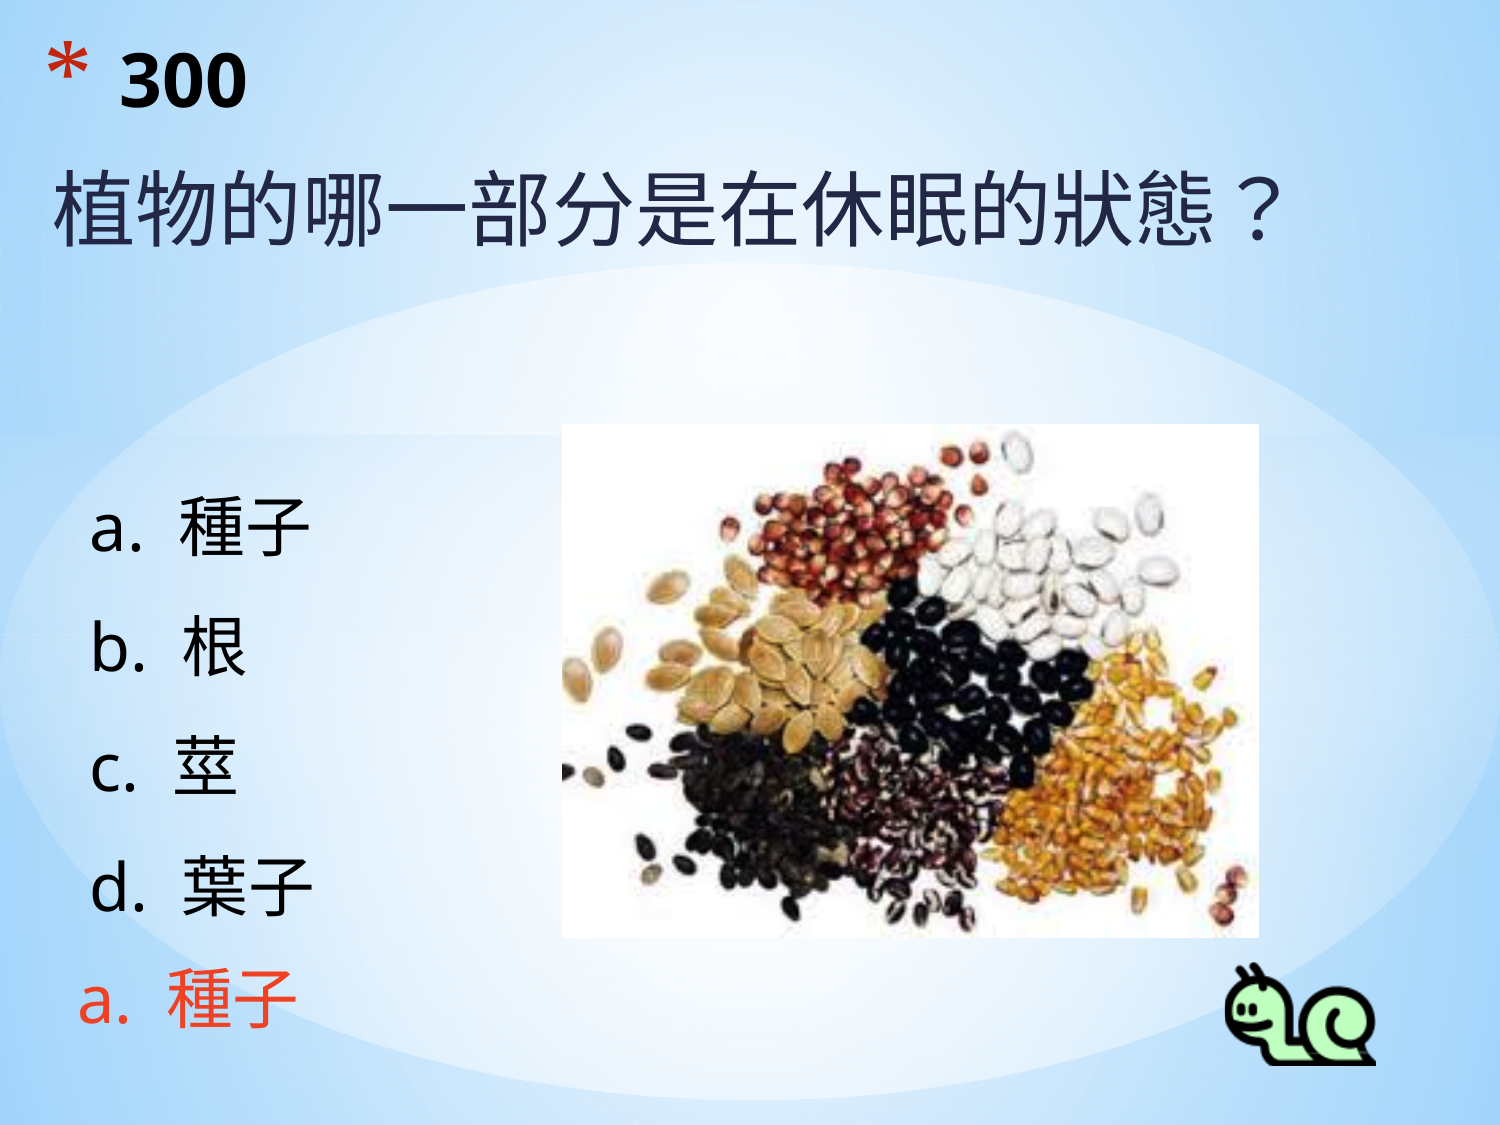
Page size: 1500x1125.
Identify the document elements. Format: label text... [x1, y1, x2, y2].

title 300 [0, 24, 338, 175]
picture [1224, 962, 1377, 1067]
text_box a. 種子 [62, 949, 388, 1125]
text_box a. 種子 b. 根 c. 莖 d. 葉子 [75, 437, 556, 932]
picture [562, 424, 1259, 938]
subtitle 植物的哪一部分是在休眠的狀態？ [37, 149, 1363, 413]
